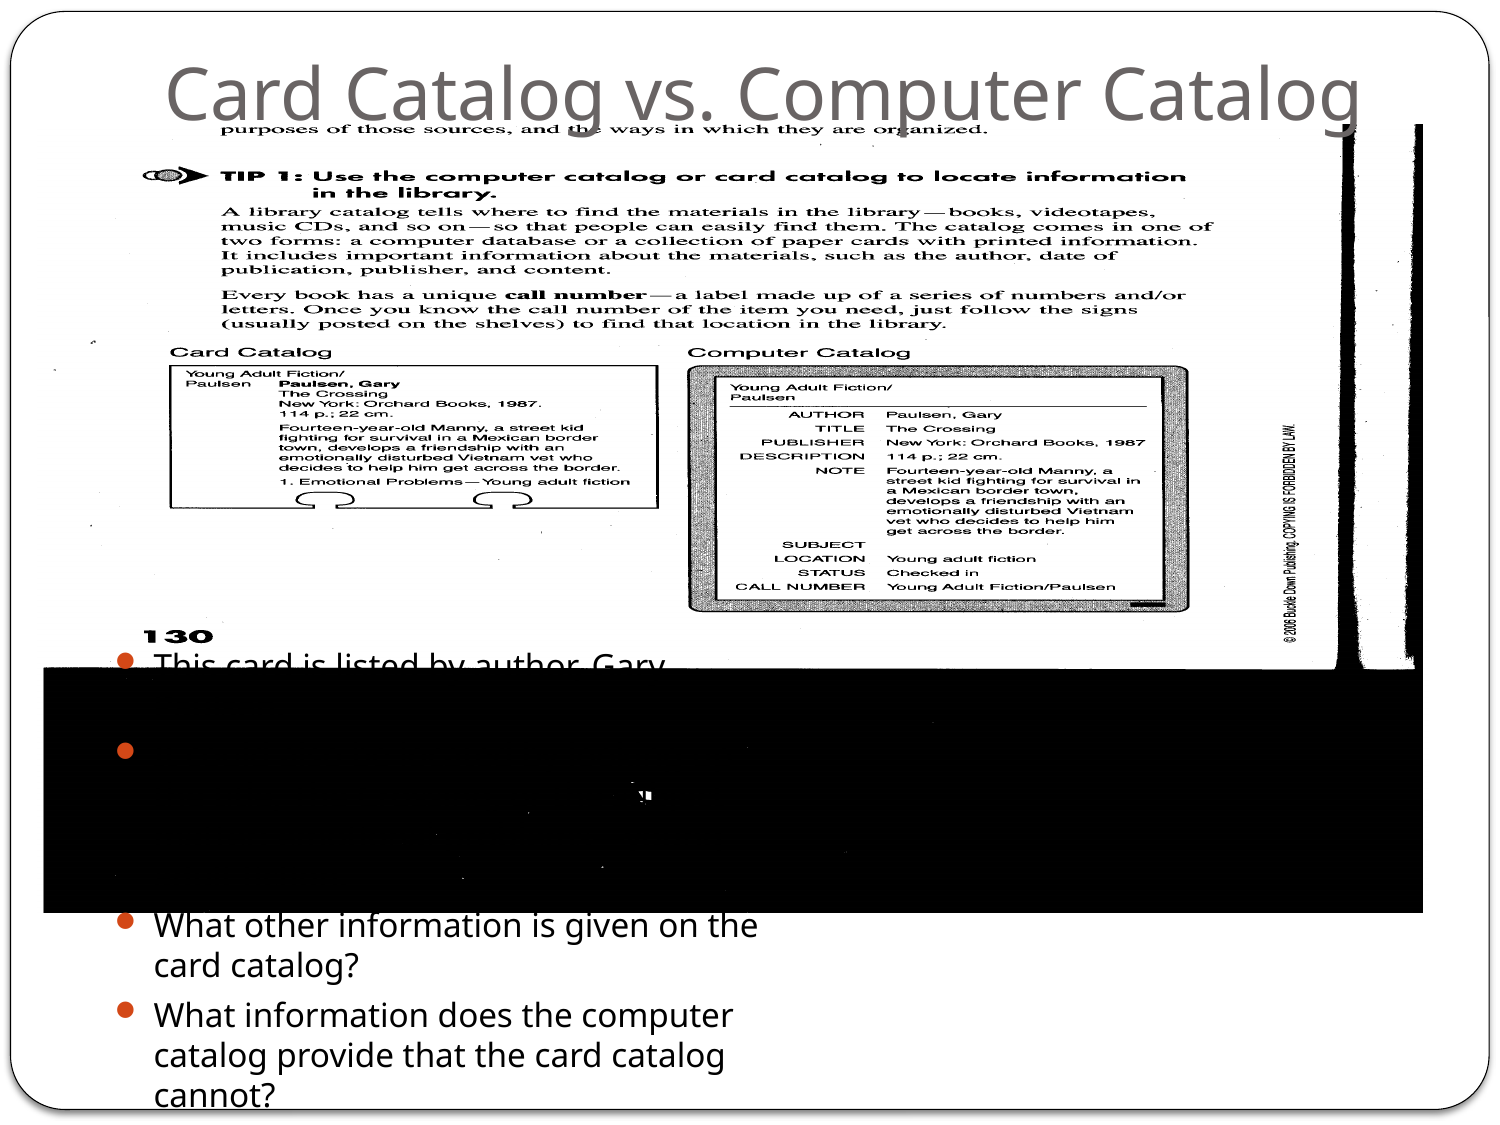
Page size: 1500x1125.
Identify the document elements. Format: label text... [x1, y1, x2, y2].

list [37, 124, 1429, 913]
list This card is listed by author, Gary Paulsen. It could also be located by looking up the title, The Crossing, or the subject matter: emotional problems—young adult fiction. What other information is given on the card catalog? What information does the computer catalog provide that the card catalog cannot? [99, 922, 775, 1125]
title Card Catalog vs. Computer Catalog [150, 0, 1425, 123]
